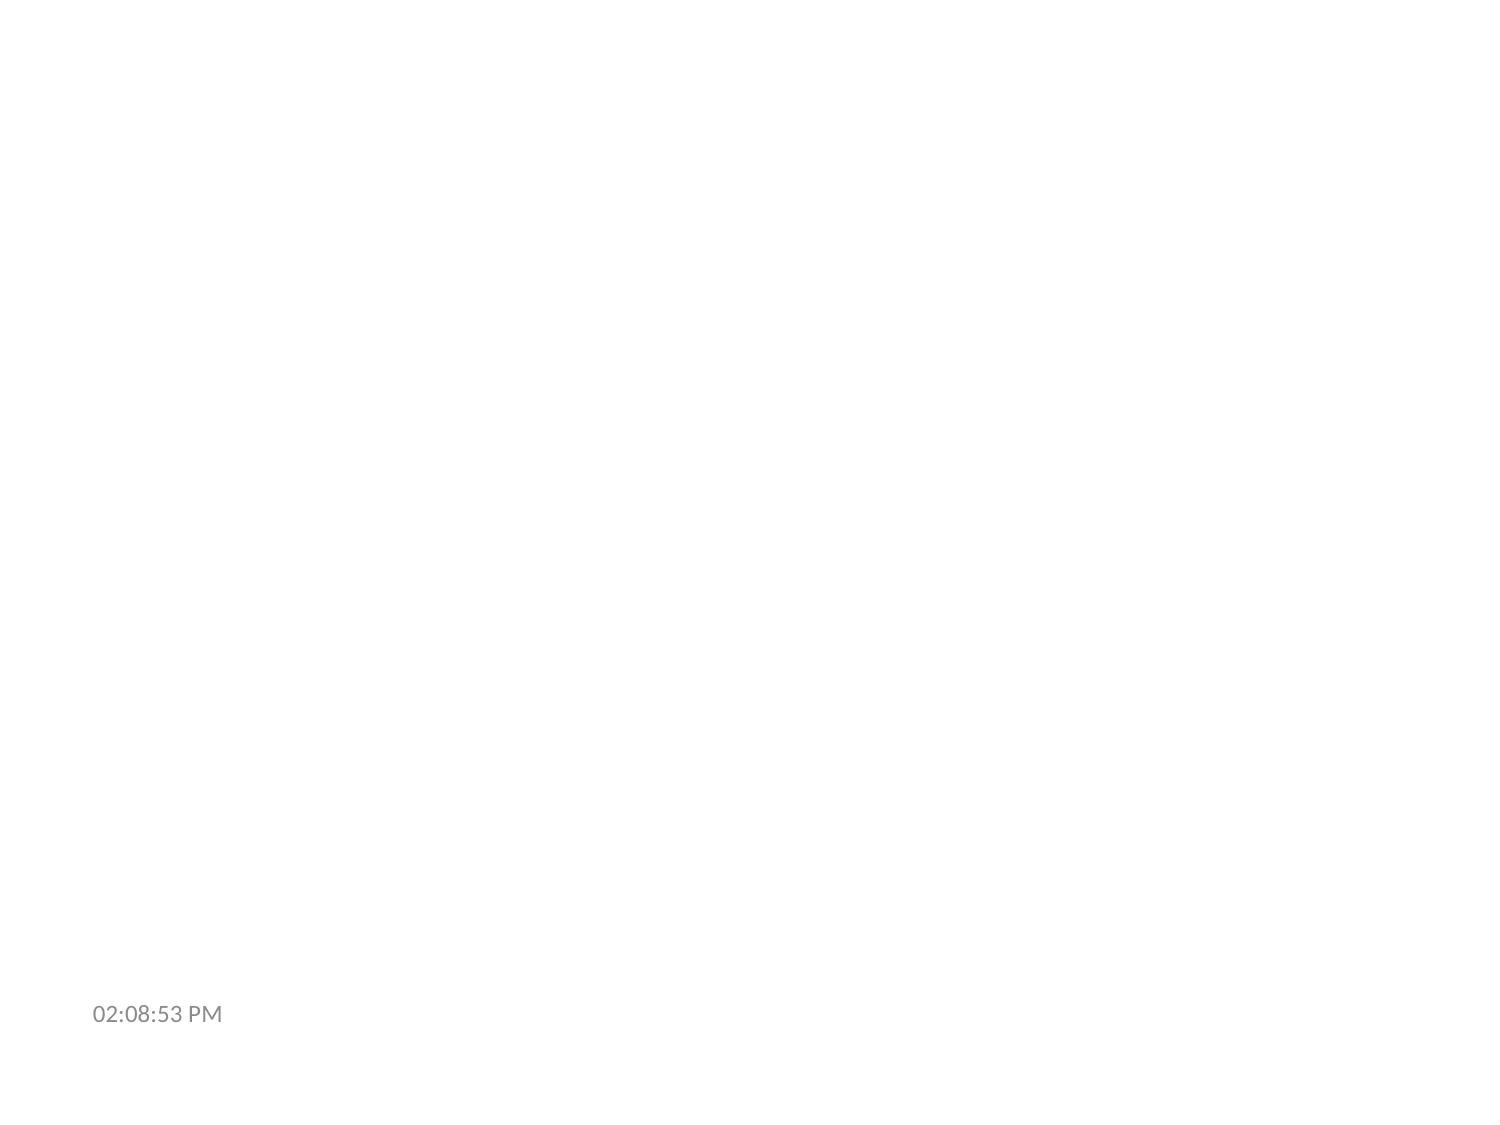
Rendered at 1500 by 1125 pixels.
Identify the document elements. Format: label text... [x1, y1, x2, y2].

text_box 3:35:09 PM [77, 982, 428, 1043]
